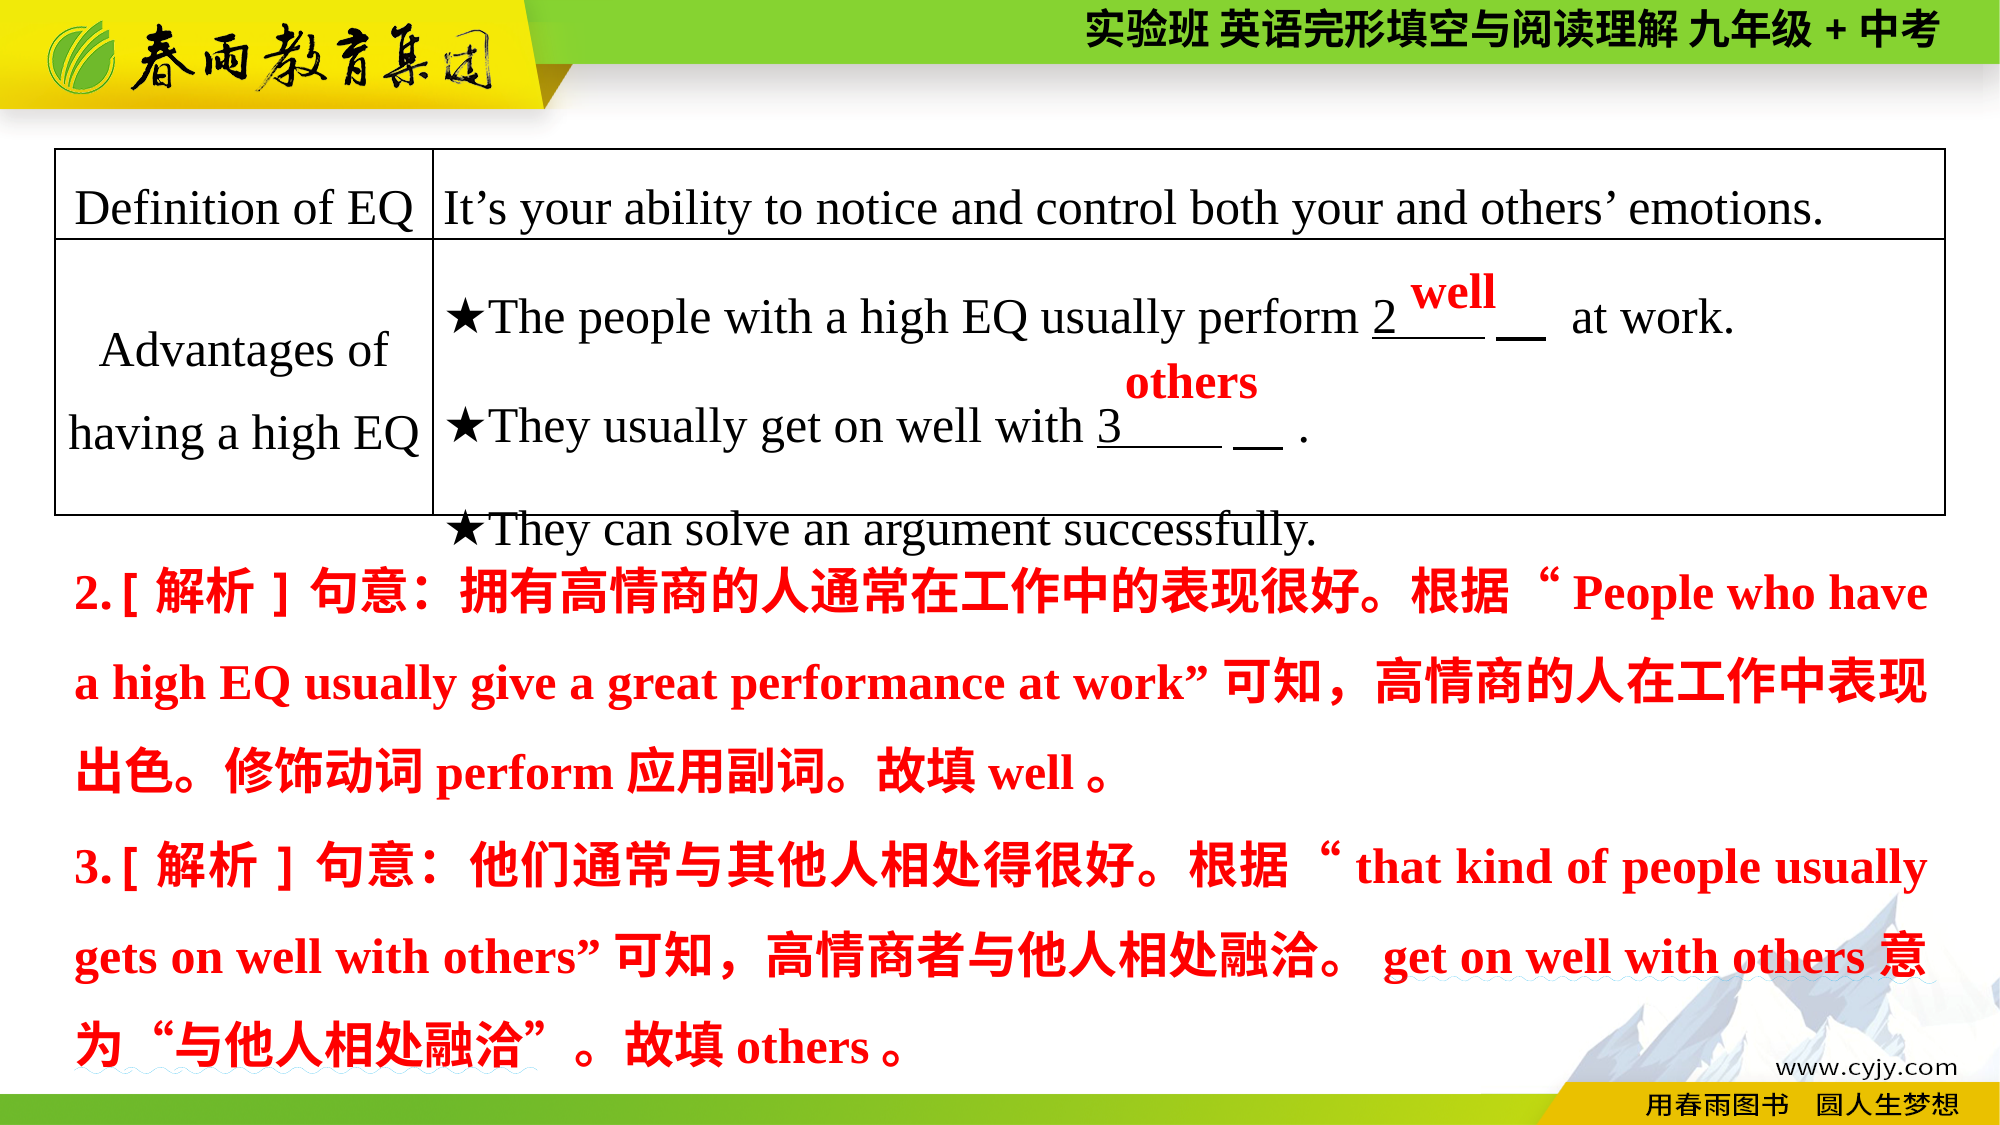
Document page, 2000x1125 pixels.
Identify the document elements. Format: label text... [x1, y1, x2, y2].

text_box 2.[解析]句意：拥有高情商的人通常在工作中的表现很好。根据“People who have a high EQ usually give a great performance at work”可知，高情商的人在工作中表现出色。修饰动词perform应用副词。故填well。 [59, 522, 1944, 795]
text_box 3.[解析]句意：他们通常与其他人相处得很好。根据“that kind of people usually gets on well with others”可知，高情商者与他人相处融洽。get on well with others意为“与他人相处融洽”。故填others。 [59, 795, 1944, 1081]
picture [0, 0, 2000, 1125]
table_header Definition of EQ [56, 150, 432, 238]
table_cell ★The people with a high EQ usually perform 2 at work. ★They usually get on well with 3 . ★They can solve an argument successfully. [434, 240, 1944, 514]
text_box others [1110, 341, 1274, 417]
text_box well [1395, 250, 1512, 326]
table_header It’s your ability to notice and control both your and others’ emotions. [434, 150, 1944, 238]
table_cell Advantages of having a high EQ [56, 240, 432, 514]
